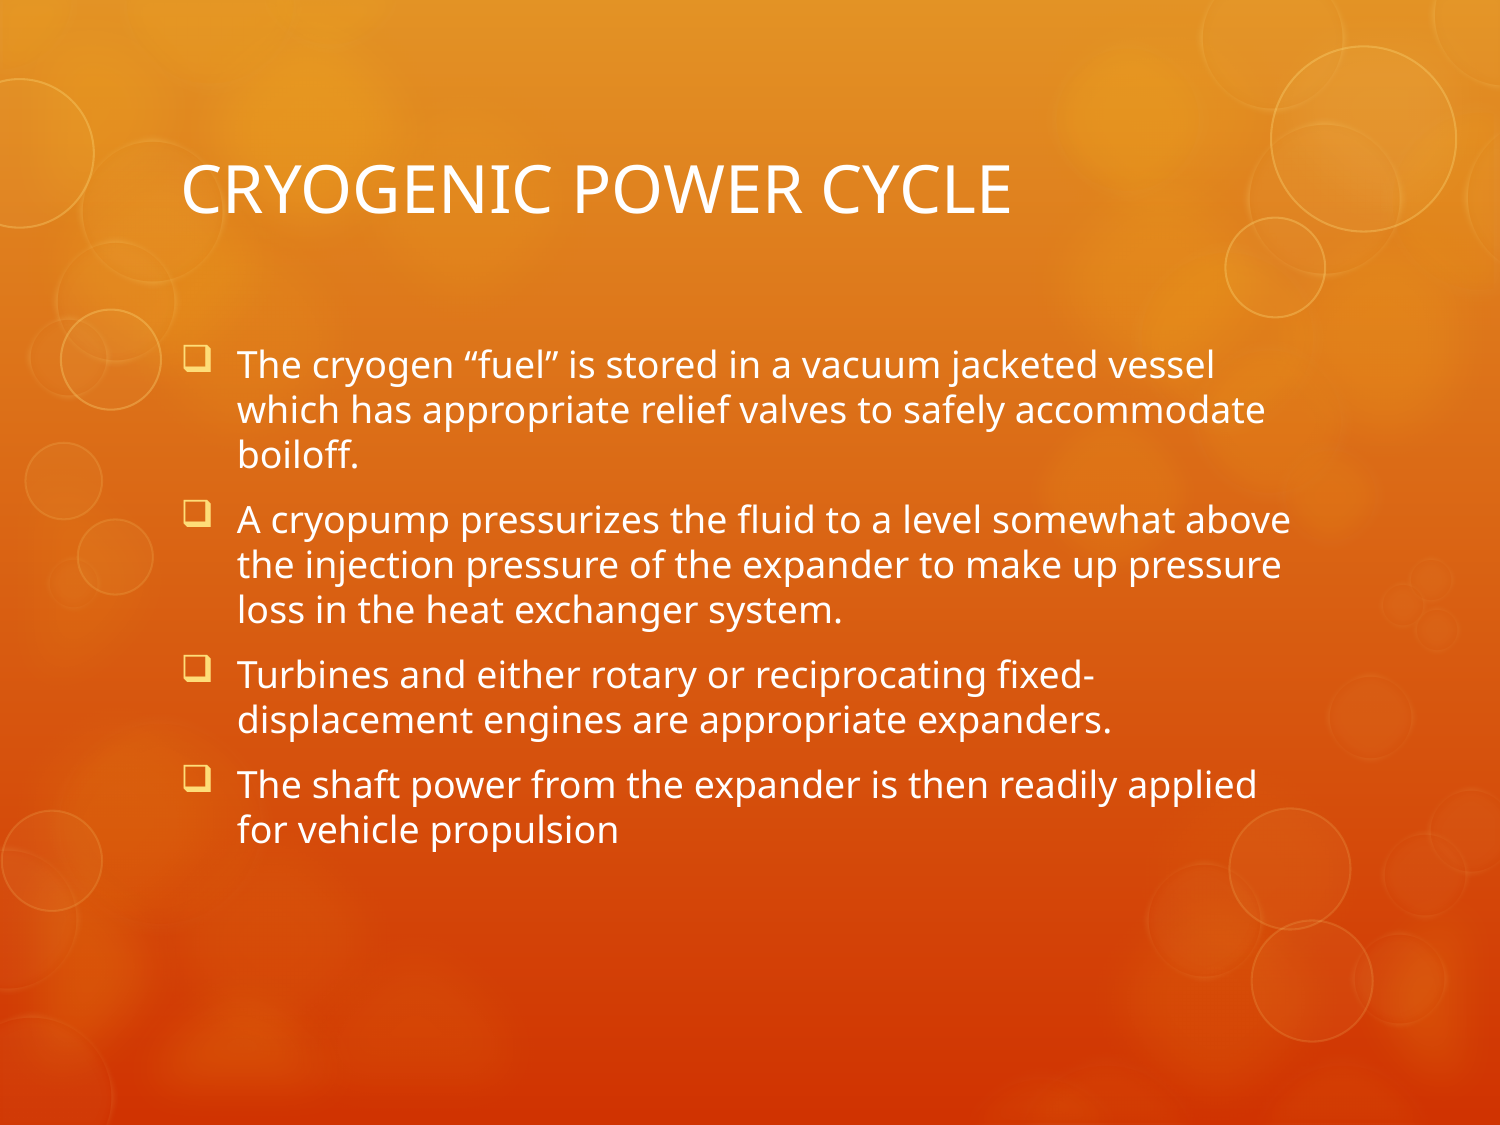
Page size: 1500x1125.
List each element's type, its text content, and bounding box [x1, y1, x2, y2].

title CRYOGENIC POWER CYCLE [165, 110, 1335, 263]
list The cryogen “fuel” is stored in a vacuum jacketed vessel which has appropriate relief valves to safely accommodate boiloff. A cryopump pressurizes the fluid to a level somewhat above the injection pressure of the expander to make up pressure loss in the heat exchanger system. Turbines and either rotary or reciprocating fixed-displacement engines are appropriate expanders. The shaft power from the expander is then readily applied for vehicle propulsion [165, 296, 1335, 962]
